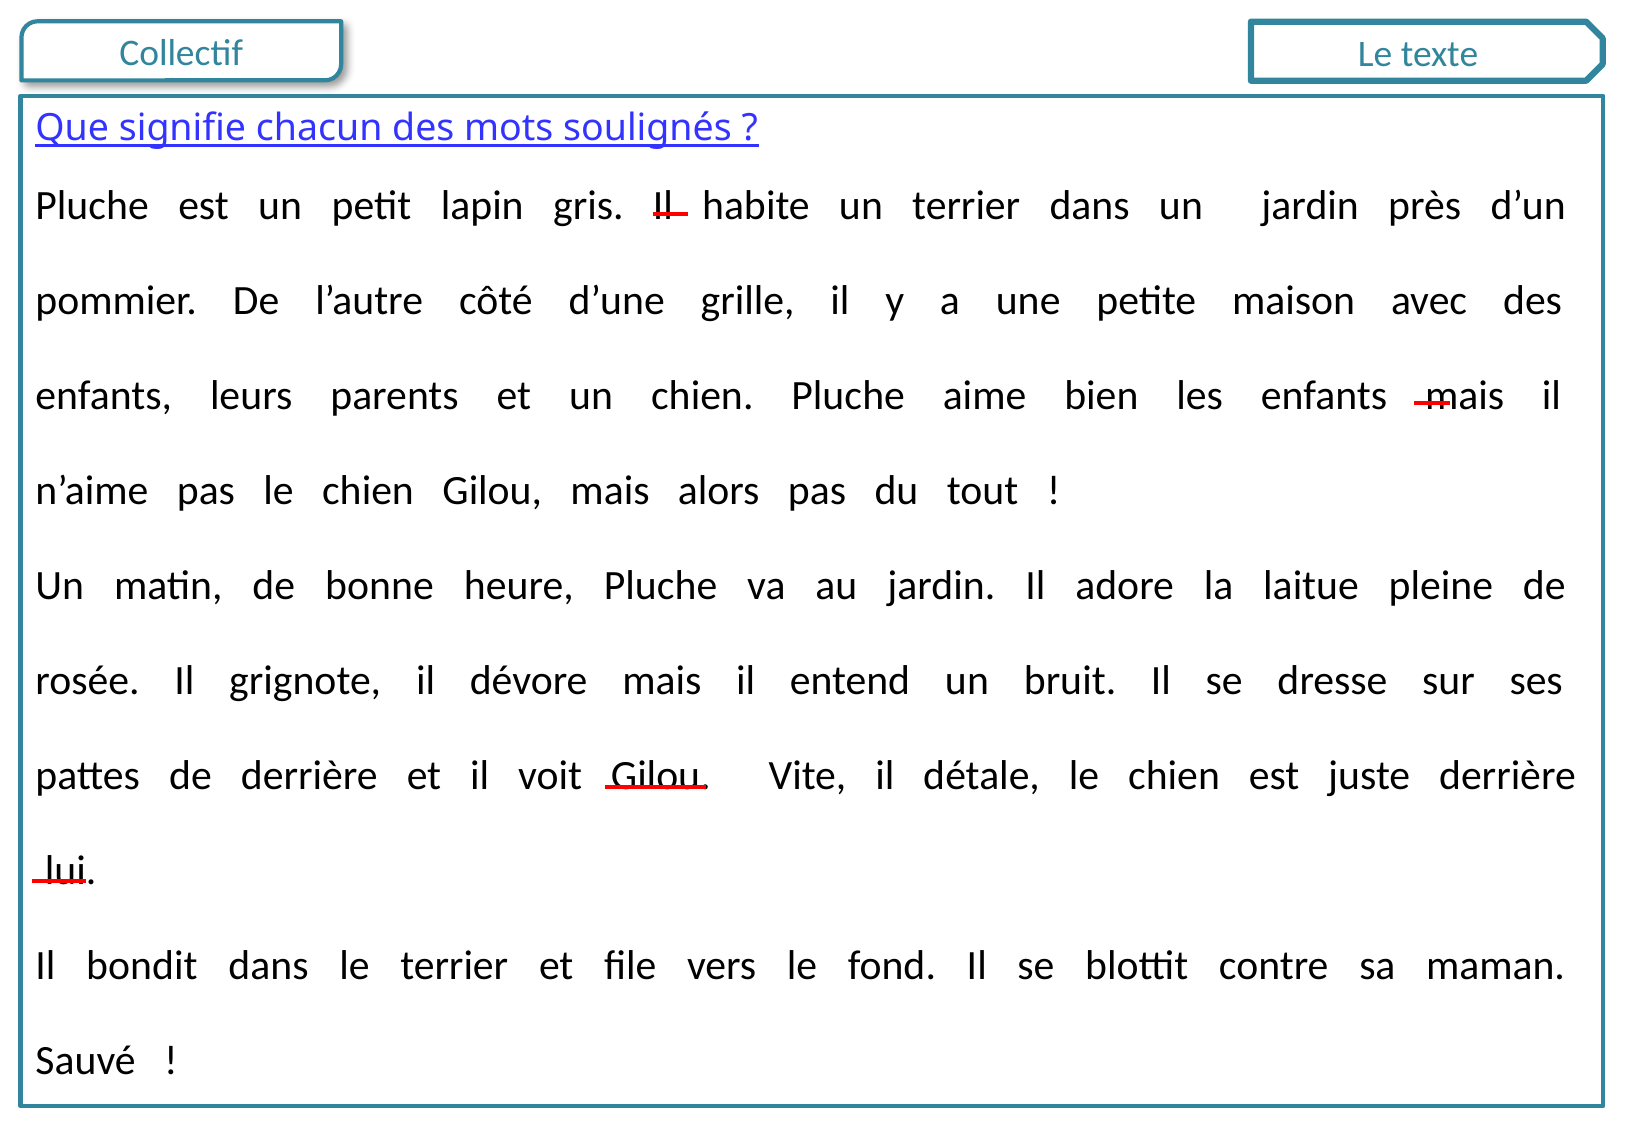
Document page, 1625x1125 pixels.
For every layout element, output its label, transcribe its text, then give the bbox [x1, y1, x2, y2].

list Pluche est un petit lapin gris. Il habite un terrier dans un jardin près d’un pommier. De l’autre côté d’une grille, il y a une petite maison avec des enfants, leurs parents et un chien. Pluche aime bien les enfants mais il n’aime pas le chien Gilou, mais alors pas du tout ! Un matin, de bonne heure, Pluche va au jardin. Il adore la laitue pleine de rosée. Il grignote, il dévore mais il entend un bruit. Il se dresse sur ses pattes de derrière et il voit Gilou. Vite, il détale, le chien est juste derrière lui. Il bondit dans le terrier et file vers le fond. Il se blottit contre sa maman. Sauvé ! [20, 125, 1603, 1047]
list Que signifie chacun des mots soulignés ? [18, 94, 1605, 1108]
list Le texte [1251, 21, 1585, 81]
